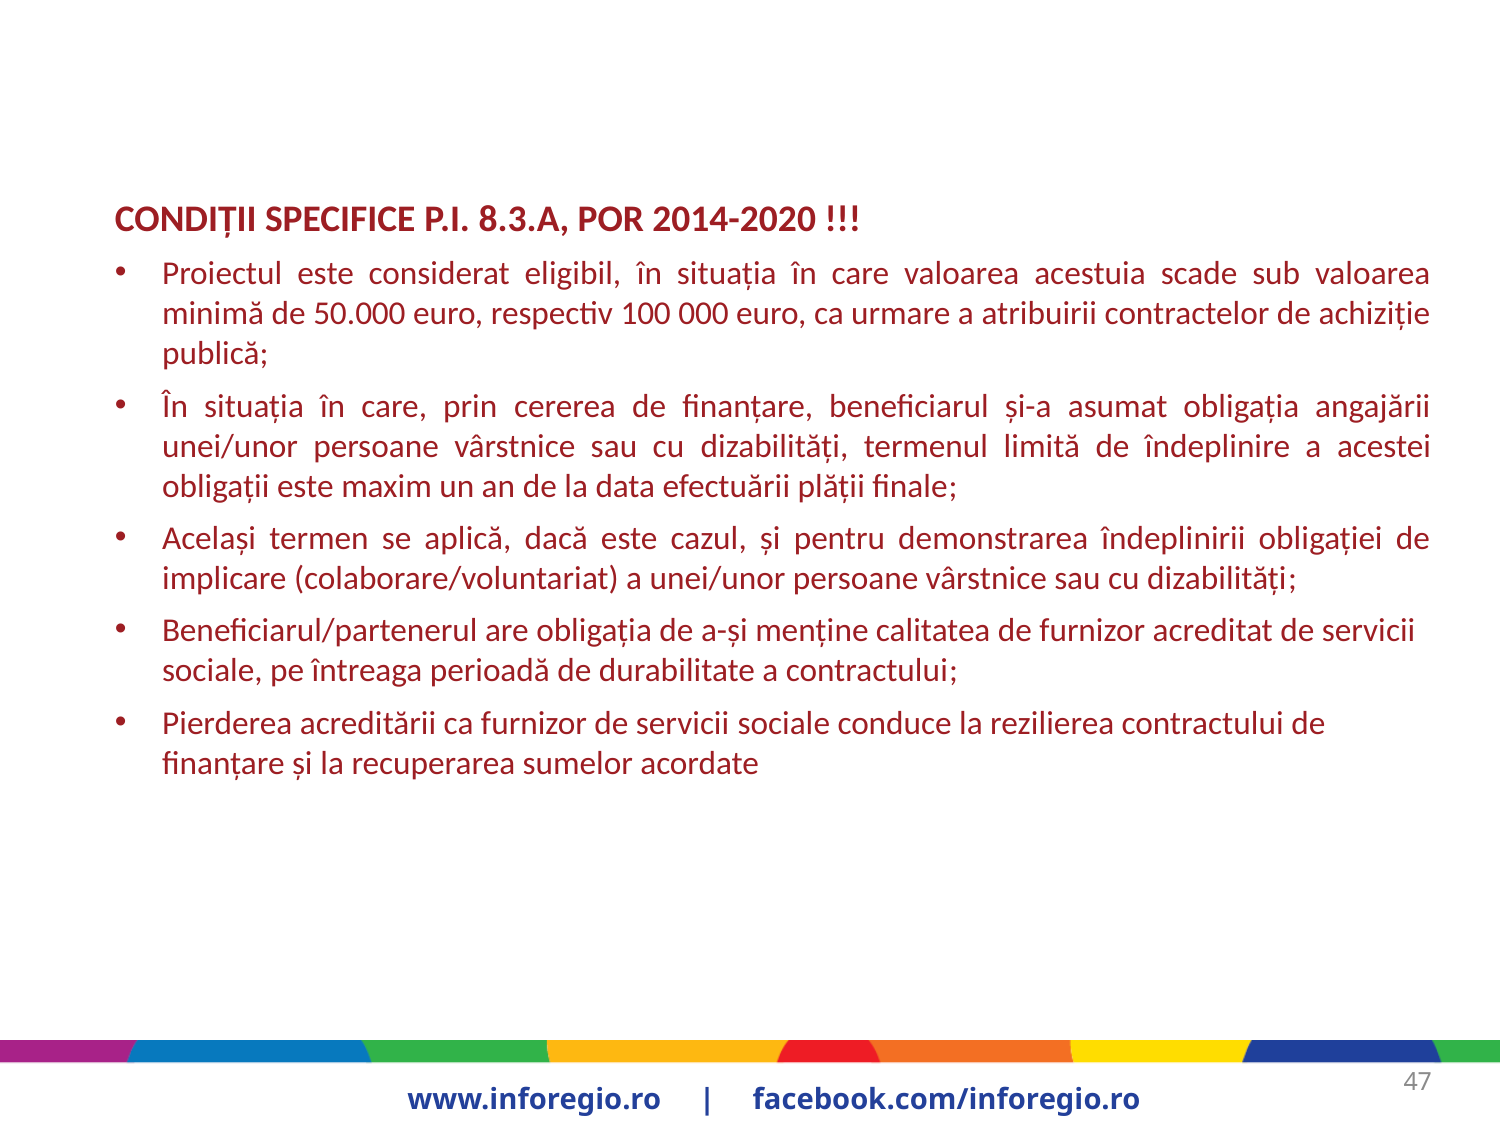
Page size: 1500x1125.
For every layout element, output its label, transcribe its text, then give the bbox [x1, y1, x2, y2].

text_box CONDIȚII SPECIFICE P.I. 8.3.A, POR 2014-2020 !!! Proiectul este considerat eligibil, în situația în care valoarea acestuia scade sub valoarea minimă de 50.000 euro, respectiv 100 000 euro, ca urmare a atribuirii contractelor de achiziție publică; În situația în care, prin cererea de finanțare, beneficiarul și-a asumat obligația angajării unei/unor persoane vârstnice sau cu dizabilități, termenul limită de îndeplinire a acestei obligații este maxim un an de la data efectuării plății finale; Același termen se aplică, dacă este cazul, și pentru demonstrarea îndeplinirii obligației de implicare (colaborare/voluntariat) a unei/unor persoane vârstnice sau cu dizabilități; Beneficiarul/partenerul are obligația de a-și menține calitatea de furnizor acreditat de servicii sociale, pe întreaga perioadă de durabilitate a contractului; Pierderea acreditării ca furnizor de servicii sociale conduce la rezilierea contractului de finanțare și la recuperarea sumelor acordate [100, 173, 1447, 789]
slide_number 47 [1156, 1075, 1447, 1113]
text_box www.inforegio.ro | facebook.com/inforegio.ro [392, 1075, 1156, 1123]
picture [0, 1040, 1500, 1066]
